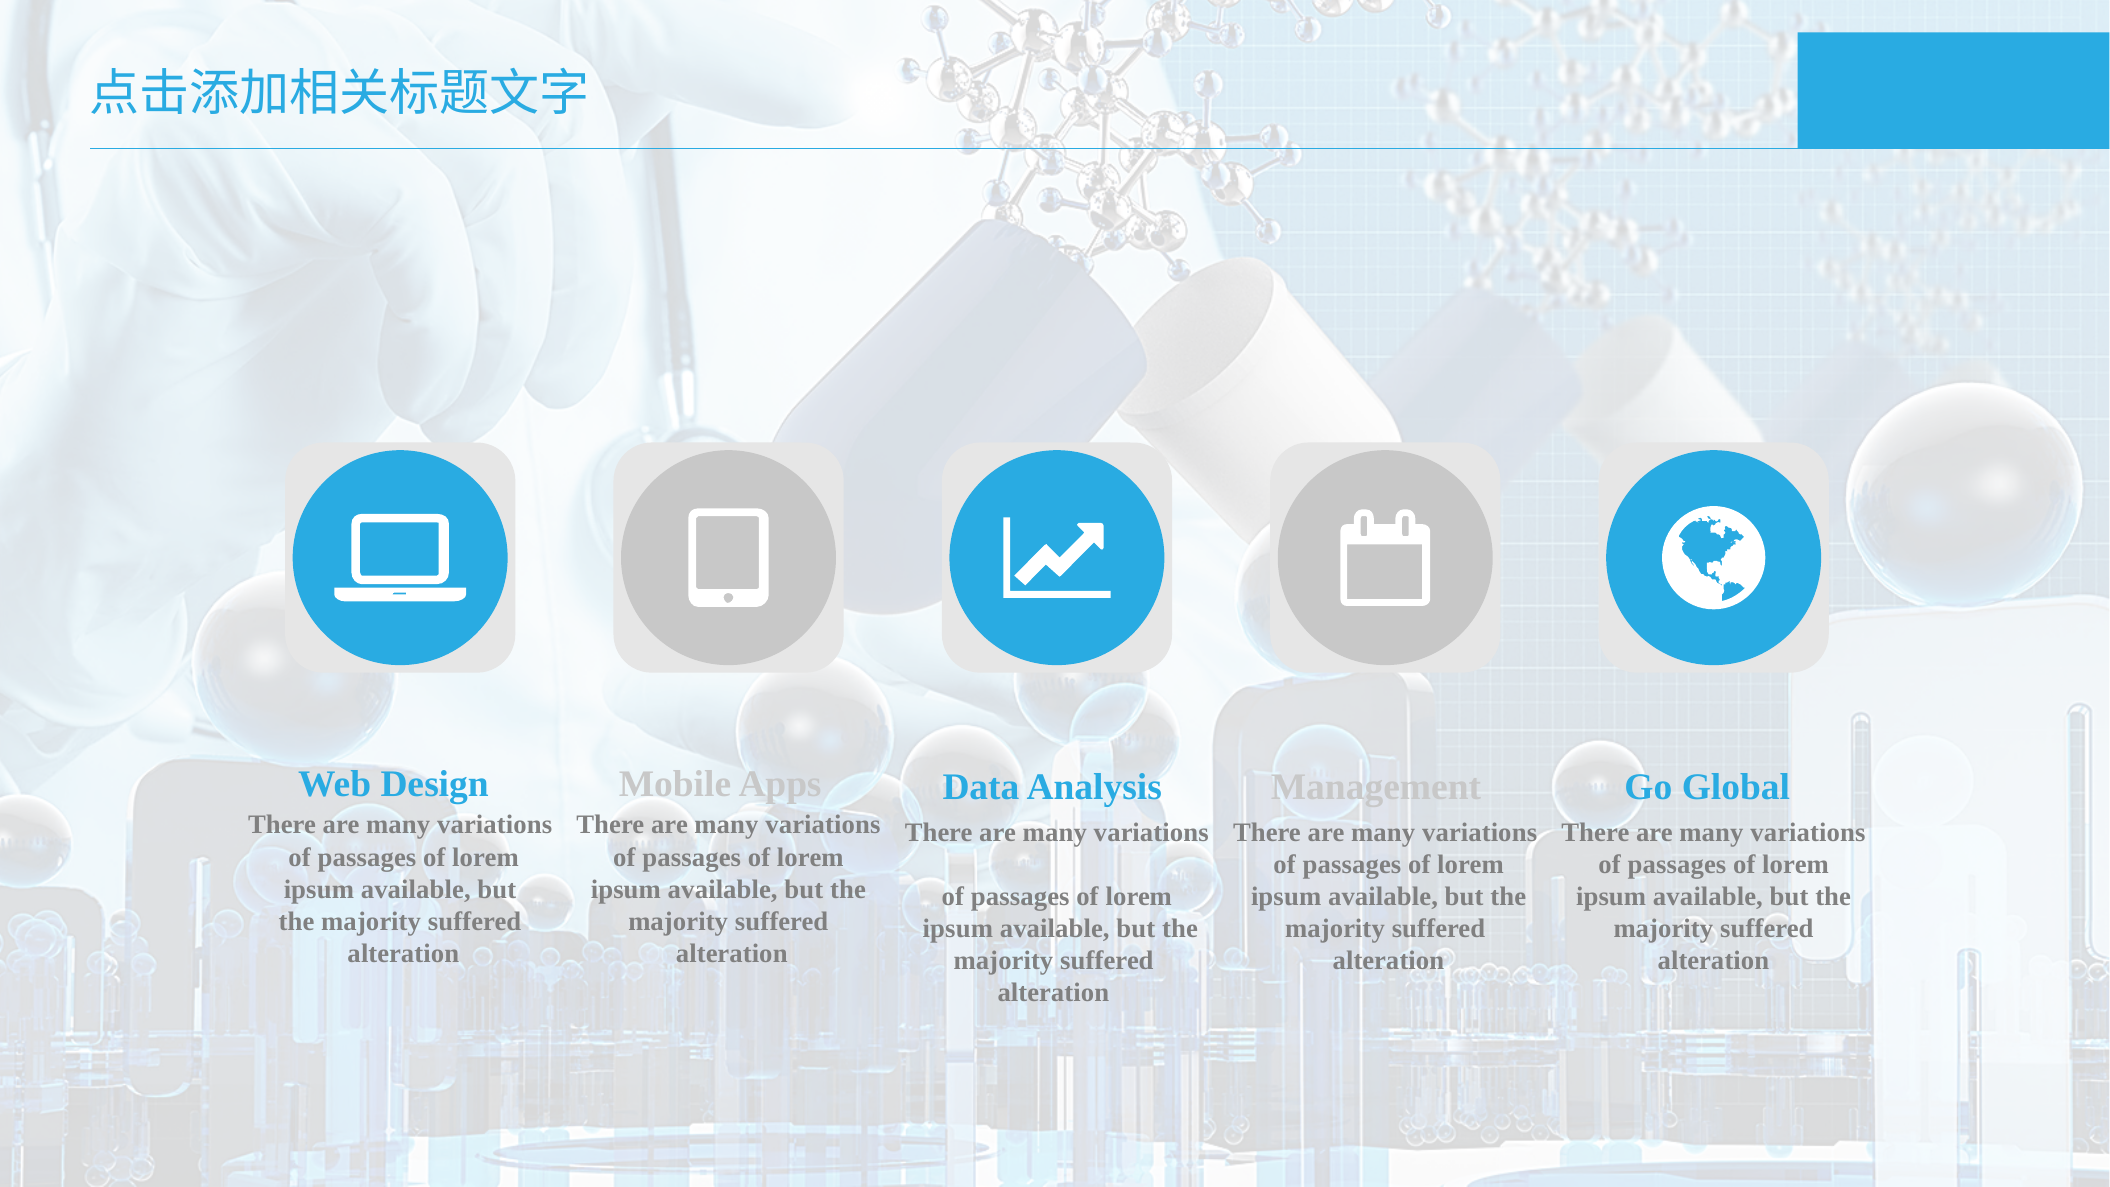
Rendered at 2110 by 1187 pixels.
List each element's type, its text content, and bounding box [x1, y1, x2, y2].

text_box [904, 761, 1210, 977]
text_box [247, 758, 553, 970]
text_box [1560, 761, 1867, 977]
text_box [613, 442, 844, 673]
text_box 点击添加相关标题文字 [89, 60, 618, 121]
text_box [1598, 442, 1829, 673]
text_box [575, 758, 882, 1009]
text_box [1232, 761, 1539, 977]
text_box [285, 442, 516, 673]
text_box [941, 442, 1172, 673]
text_box [1797, 31, 2110, 148]
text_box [1270, 442, 1501, 673]
